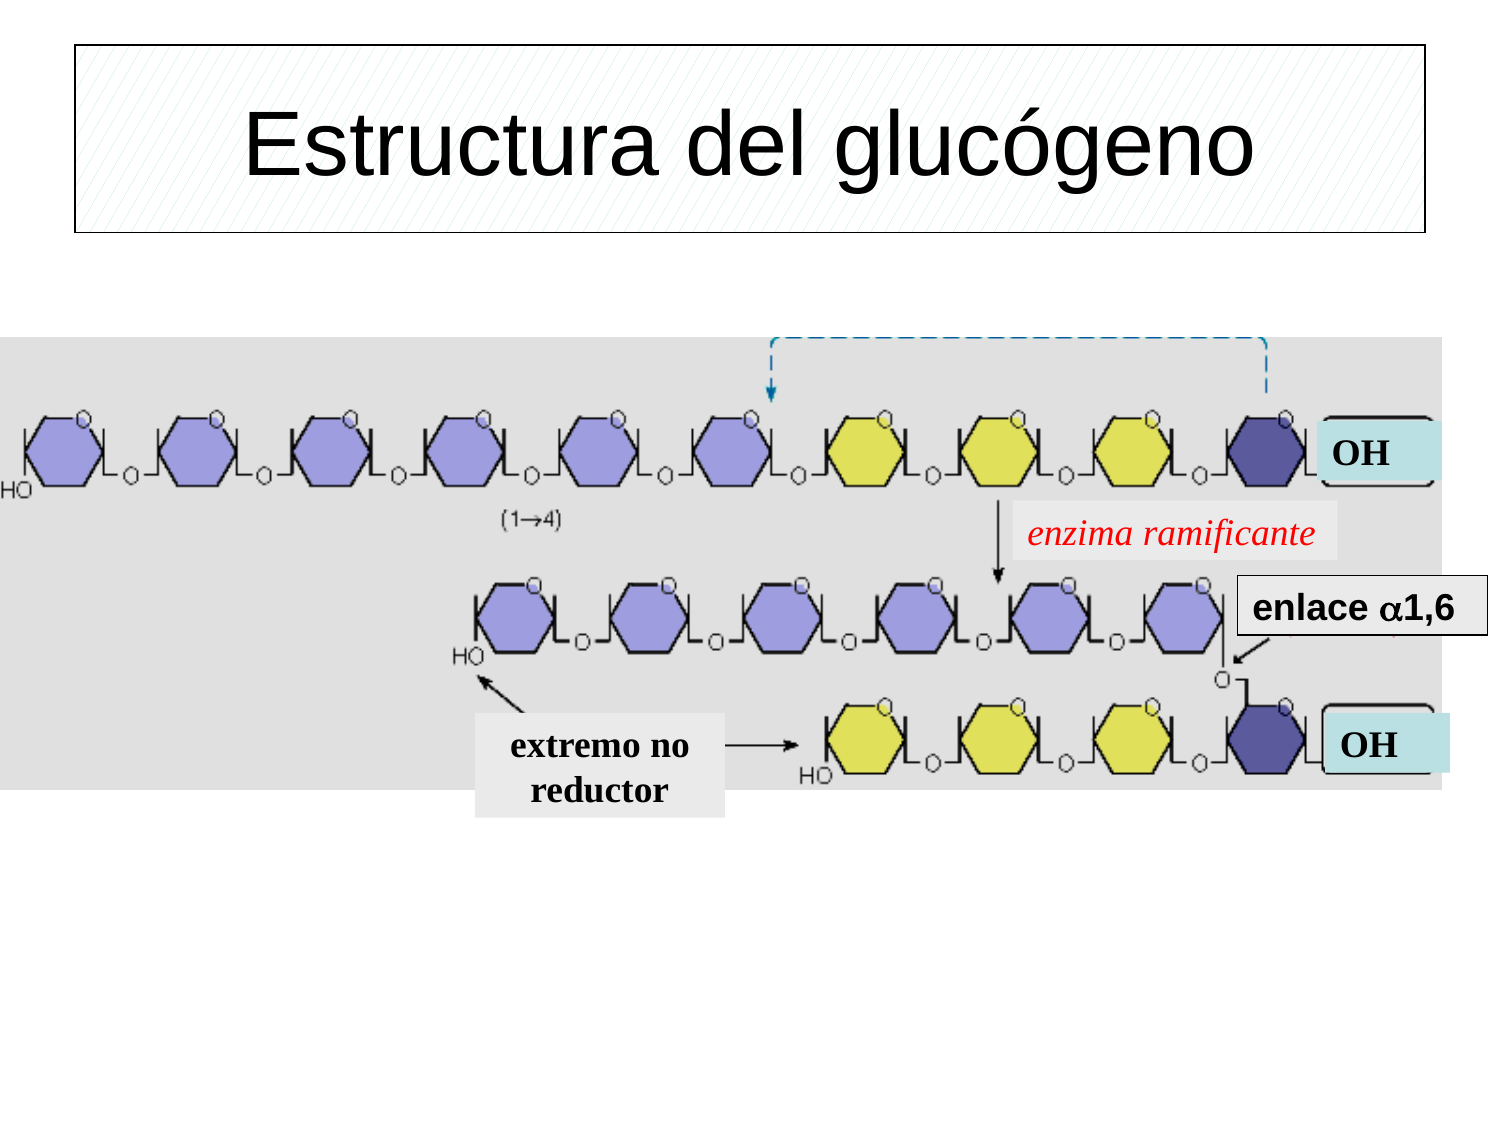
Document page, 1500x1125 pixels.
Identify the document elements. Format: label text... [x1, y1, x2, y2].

text_box enlace 1,6 [1447, 575, 1488, 636]
title Estructura del glucógeno [74, 44, 1426, 233]
text_box extremo no reductor [474, 797, 725, 818]
picture [0, 337, 1443, 791]
